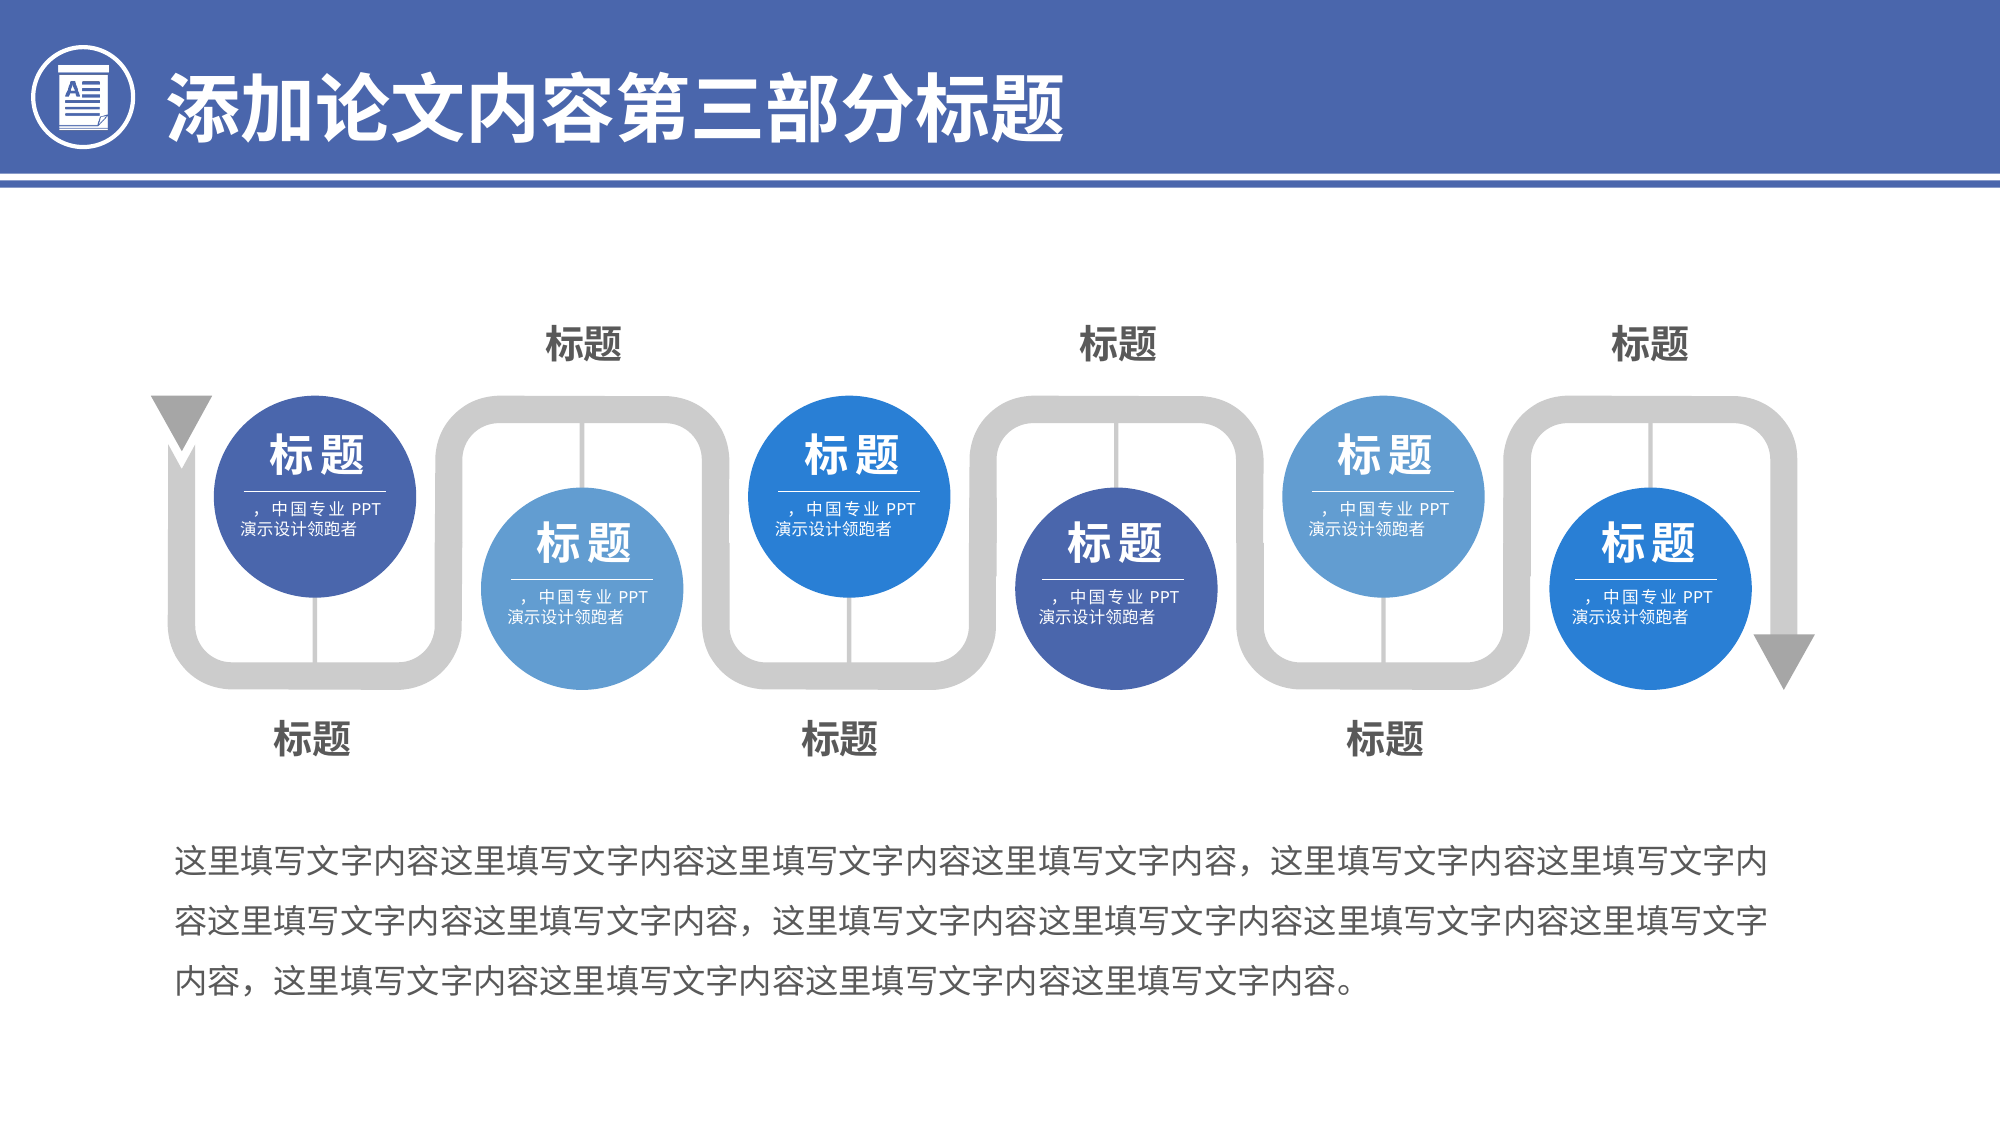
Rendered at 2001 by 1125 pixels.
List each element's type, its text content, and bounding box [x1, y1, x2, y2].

text_box [1590, 487, 1711, 507]
text_box [1503, 395, 1798, 634]
text_box 标题 [1331, 707, 1439, 769]
text_box [1381, 598, 1386, 670]
text_box ，中国专业PPT演示设计领跑者 [225, 491, 400, 547]
text_box [481, 508, 684, 690]
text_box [33, 47, 134, 148]
text_box [150, 395, 213, 452]
text_box 标题 [1586, 507, 1712, 576]
text_box [312, 598, 318, 670]
text_box 标题 [530, 312, 638, 374]
text_box [1753, 634, 1815, 690]
text_box [522, 487, 642, 507]
text_box [434, 395, 730, 542]
text_box ，中国专业PPT演示设计领跑者 [492, 579, 667, 635]
text_box 标题 [521, 507, 647, 576]
text_box 标题 [1322, 419, 1448, 488]
text_box [167, 444, 463, 690]
text_box [579, 416, 585, 487]
text_box [748, 395, 951, 598]
text_box [213, 395, 417, 598]
text_box 标题 [1596, 312, 1704, 374]
text_box 这里填写文字内容这里填写文字内容这里填写文字内容这里填写文字内容，这里填写文字内容这里填写文字内容这里填写文字内容这里填写文字内容，这里填写文字内容这里填写文字内容这里填写文字内容这里填写文字内容，这里填写文字内容这里填写文字内容这里填写文字内容这里填写文字内容。 [159, 813, 1815, 1008]
text_box [1114, 416, 1119, 487]
text_box 标题 [1053, 507, 1178, 576]
text_box [1056, 487, 1177, 507]
text_box [1549, 508, 1752, 690]
text_box [0, 0, 2000, 175]
text_box [1648, 416, 1653, 487]
text_box ，中国专业PPT演示设计领跑者 [760, 491, 935, 547]
text_box 标题 [786, 707, 894, 769]
text_box [846, 598, 852, 670]
text_box ，中国专业PPT演示设计领跑者 [1023, 579, 1199, 635]
text_box 添加论文内容第三部分标题 [150, 9, 1088, 160]
text_box ，中国专业PPT演示设计领跑者 [1557, 579, 1732, 635]
text_box 标题 [1064, 312, 1173, 374]
text_box ，中国专业PPT演示设计领跑者 [1293, 491, 1468, 547]
text_box [969, 395, 1264, 543]
text_box 标题 [789, 419, 915, 488]
text_box 标题 [258, 707, 367, 769]
text_box [1236, 542, 1531, 690]
text_box [701, 542, 996, 690]
text_box [1282, 395, 1485, 598]
text_box [0, 179, 2000, 189]
text_box [1015, 508, 1218, 690]
text_box 标题 [254, 419, 380, 488]
